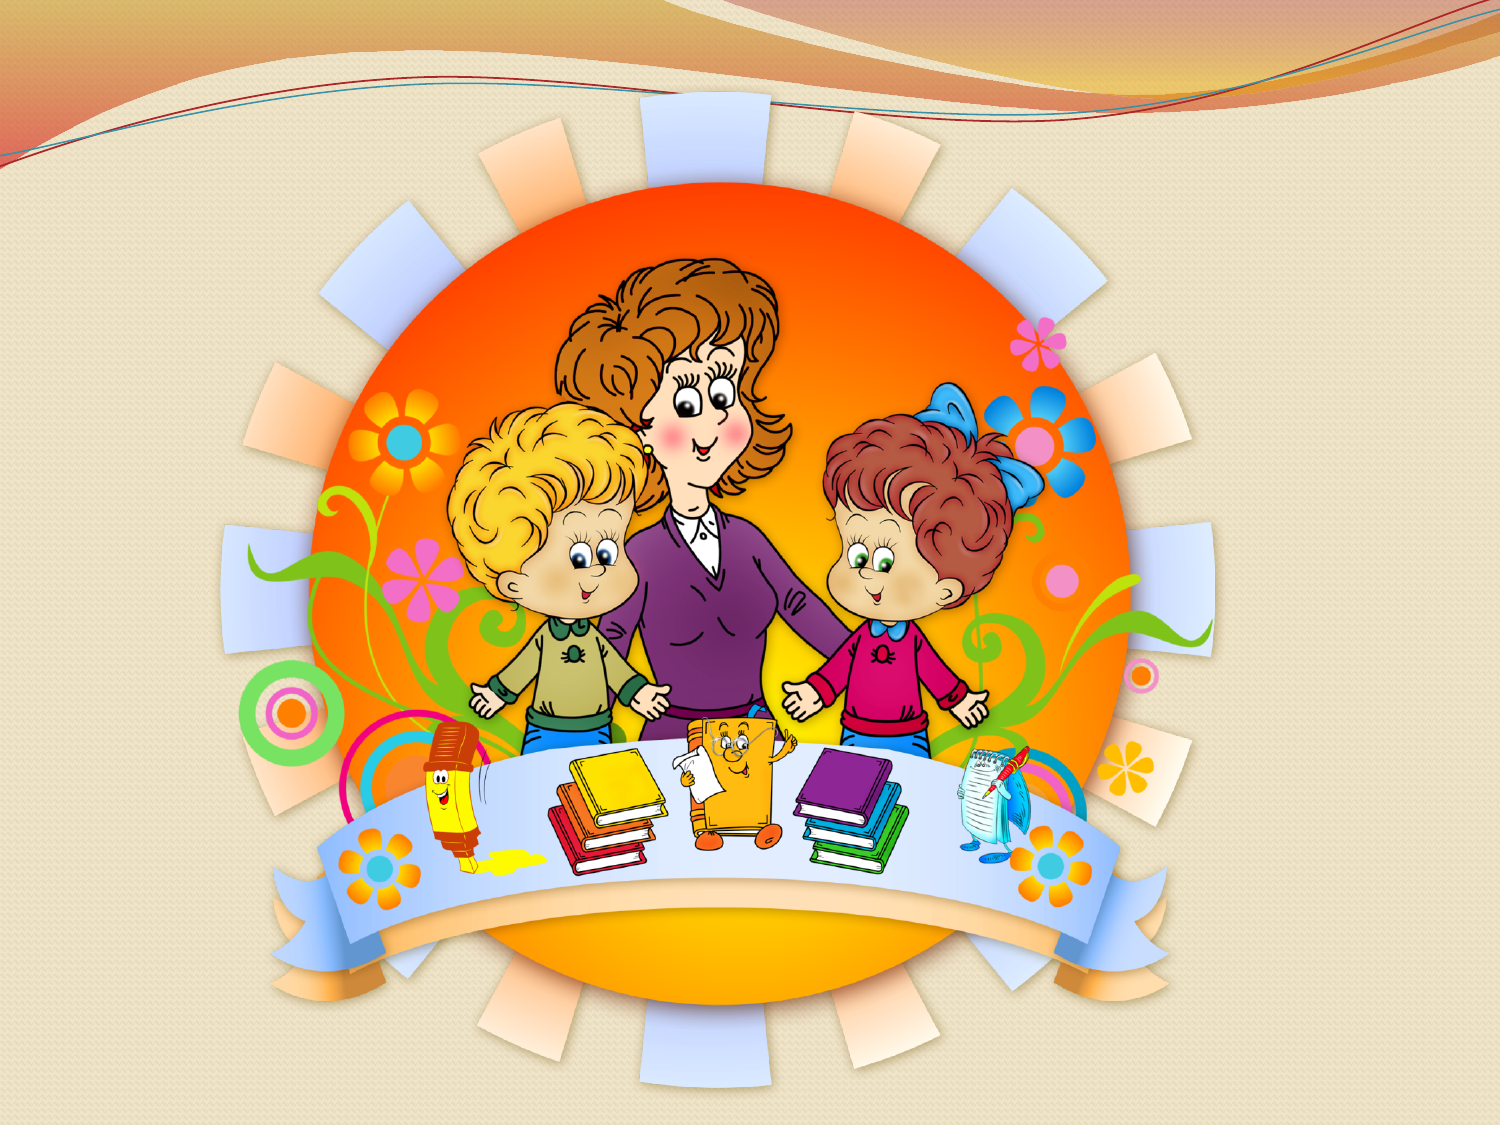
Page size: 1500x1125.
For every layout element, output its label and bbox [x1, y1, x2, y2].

picture [182, 42, 1247, 1125]
